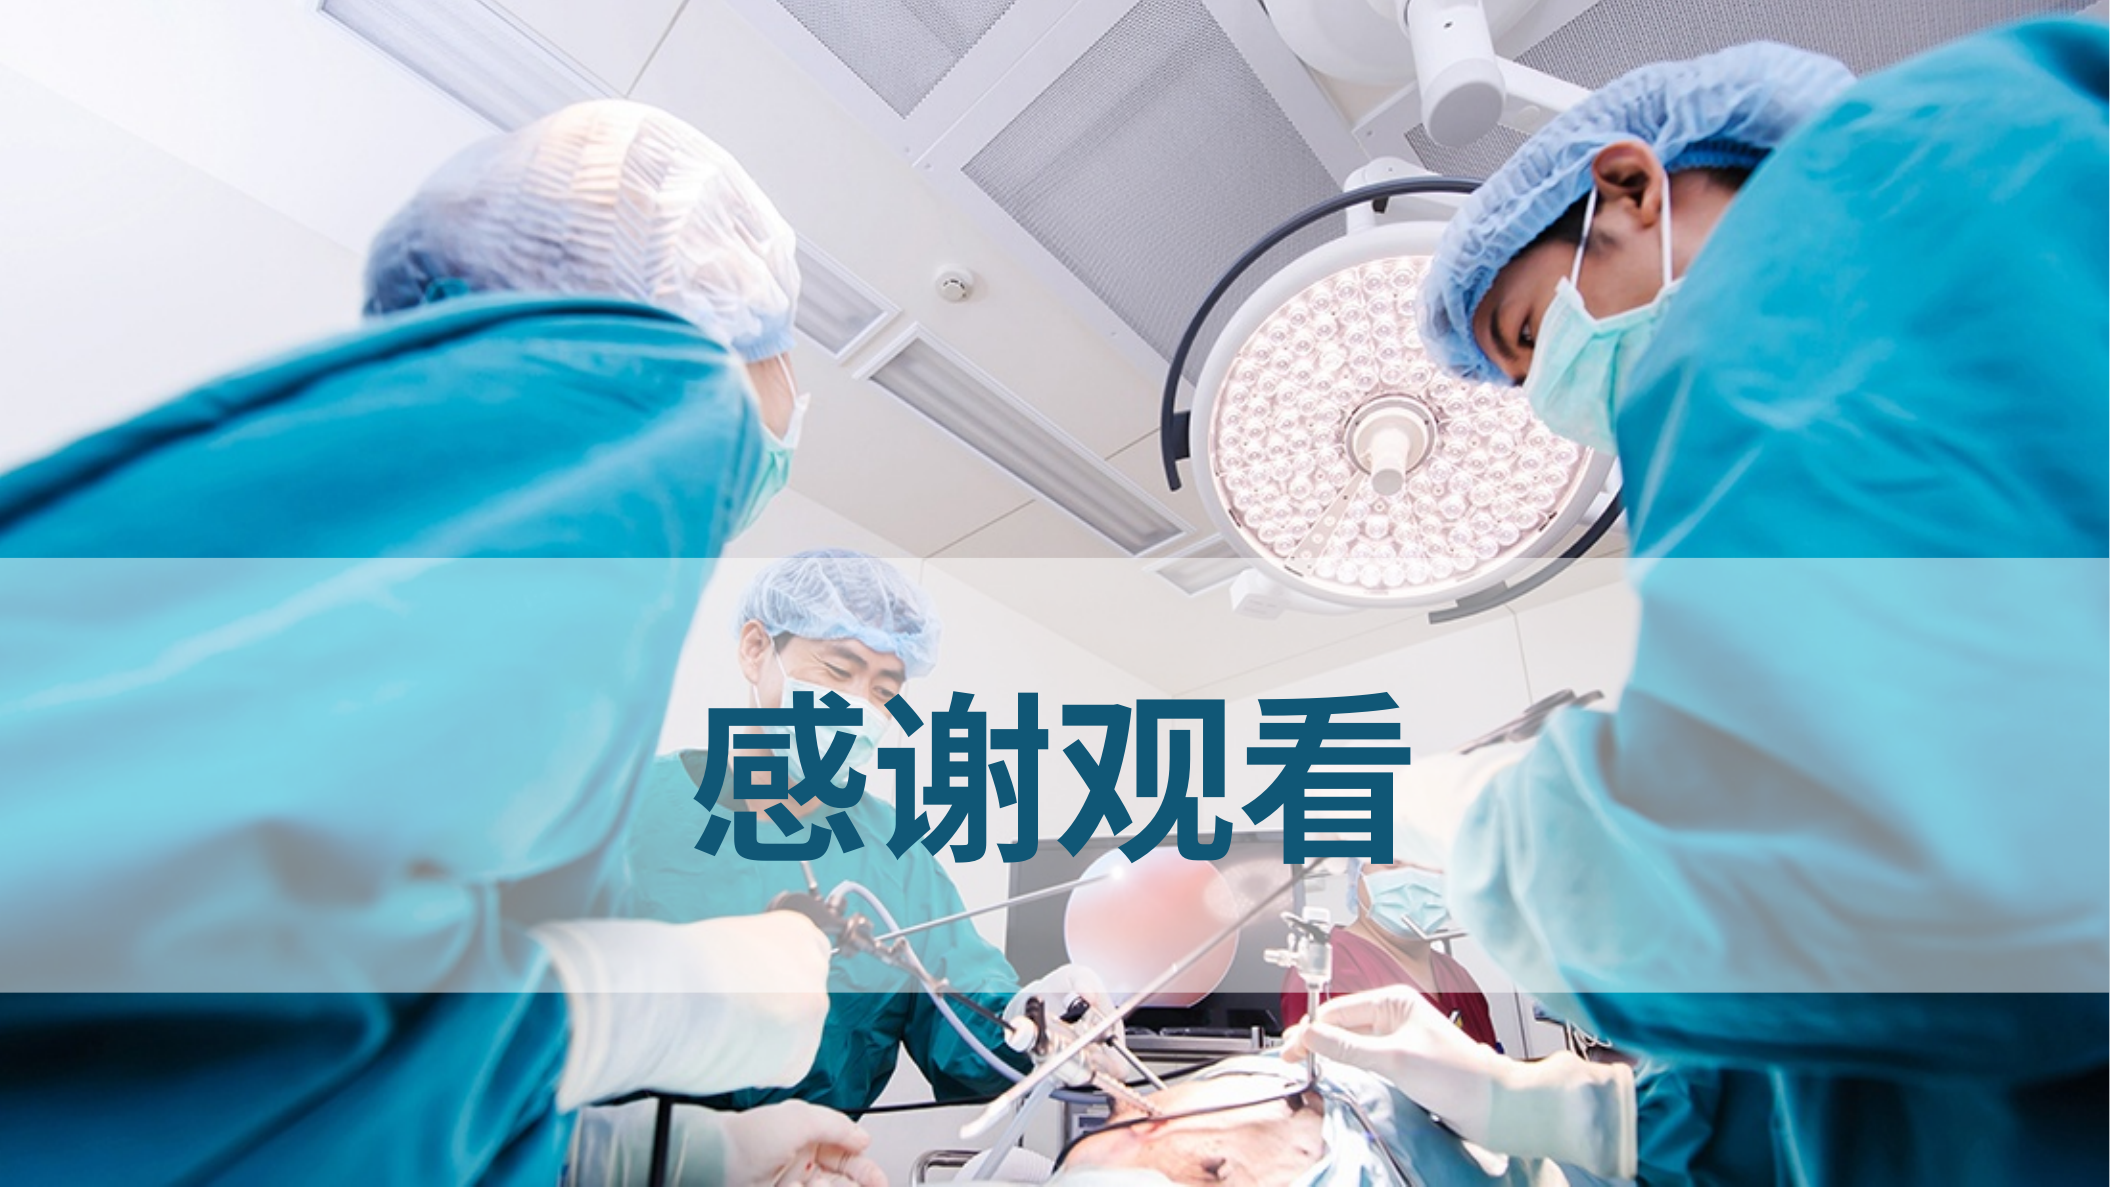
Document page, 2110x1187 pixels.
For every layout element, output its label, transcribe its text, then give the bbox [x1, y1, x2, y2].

text_box [0, 994, 2110, 1187]
text_box [0, 557, 2110, 994]
text_box [0, 0, 2110, 557]
text_box 感谢观看 [490, 664, 1619, 885]
